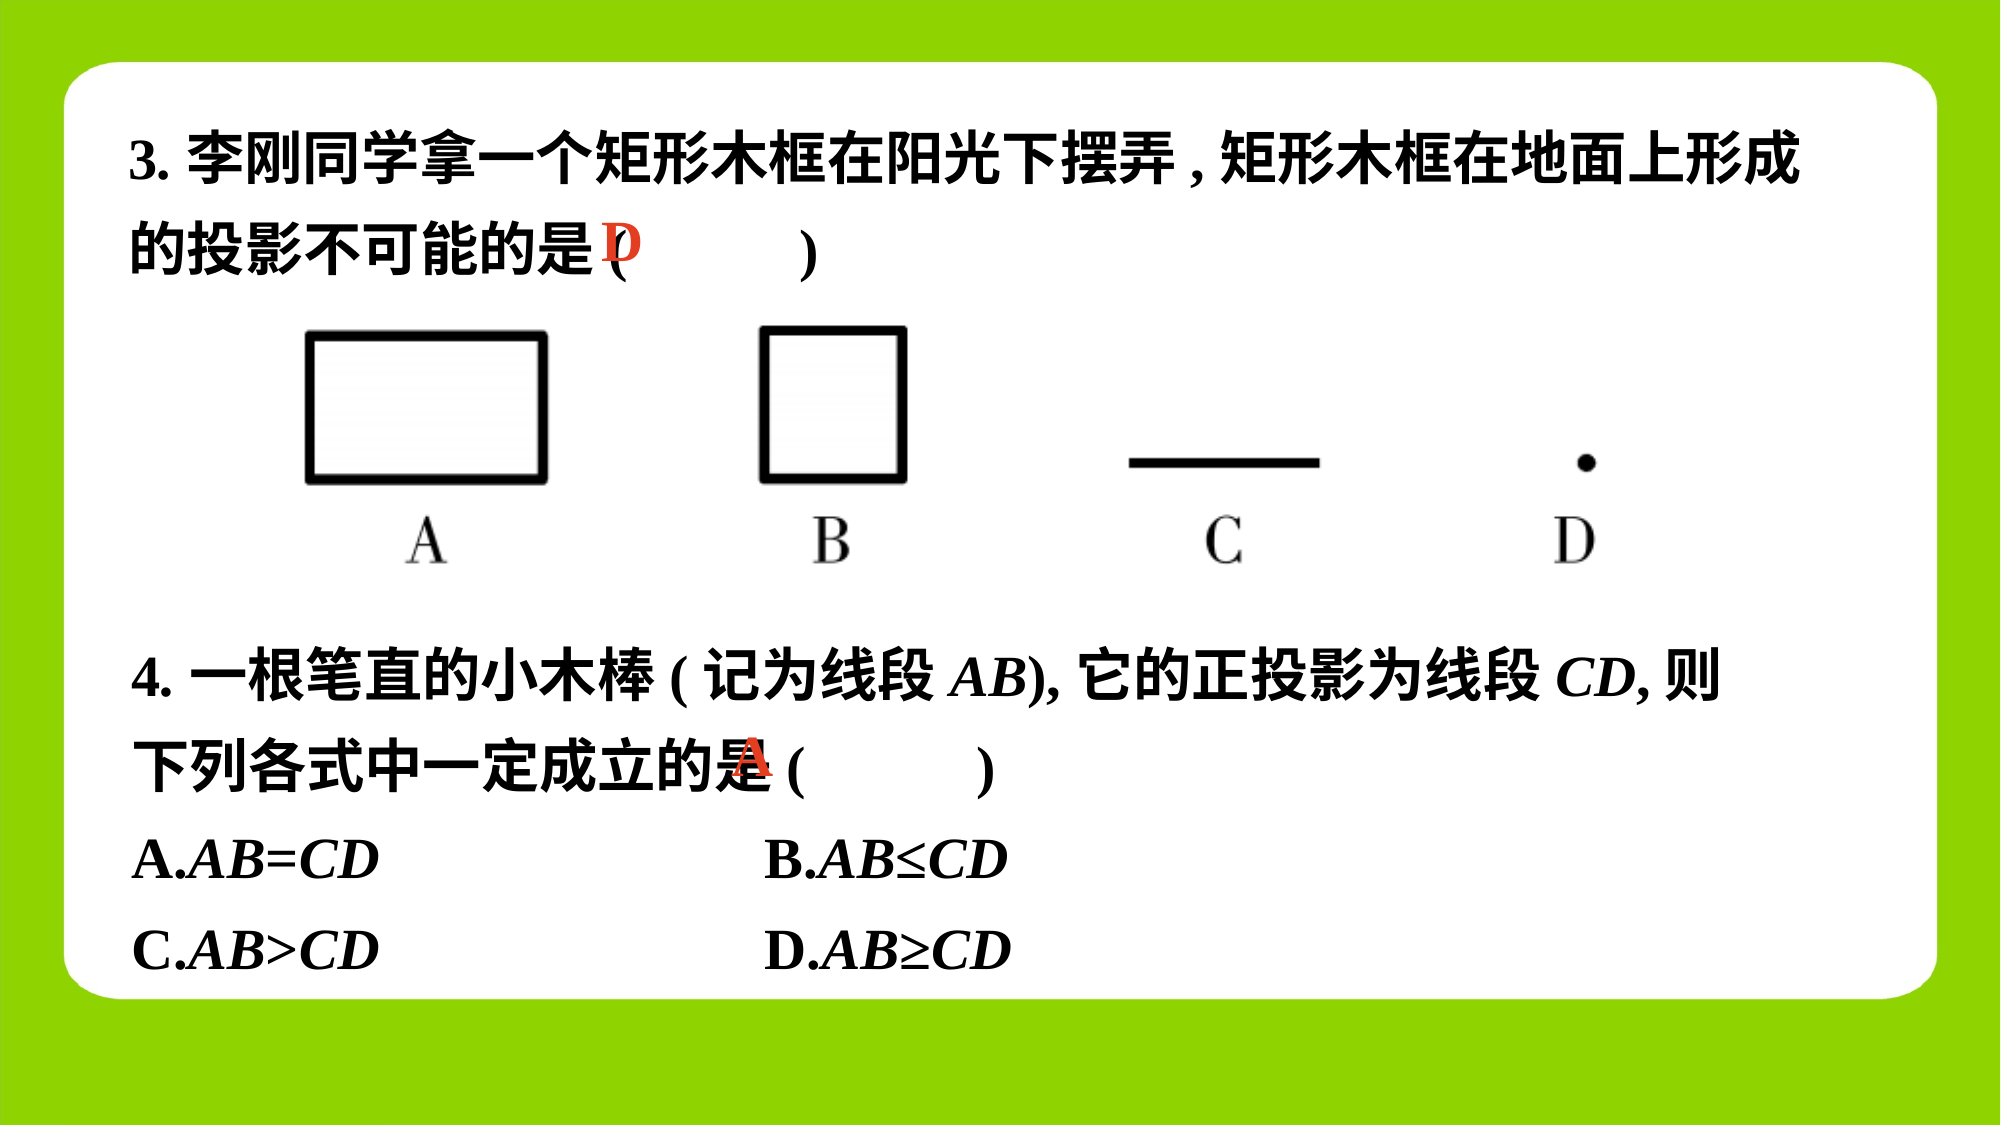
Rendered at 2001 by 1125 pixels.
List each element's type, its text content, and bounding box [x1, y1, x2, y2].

text_box A [716, 710, 800, 796]
text_box 3.李刚同学拿一个矩形木框在阳光下摆弄,矩形木框在地面上形成的投影不可能的是( ) [114, 92, 1874, 290]
picture [0, 0, 2001, 1125]
text_box D [586, 195, 658, 281]
text_box 4.一根笔直的小木棒(记为线段AB),它的正投影为线段CD,则下列各式中一定成立的是( ) A.AB=CD B.AB≤CD C.AB>CD D.AB≥CD [116, 609, 1795, 989]
